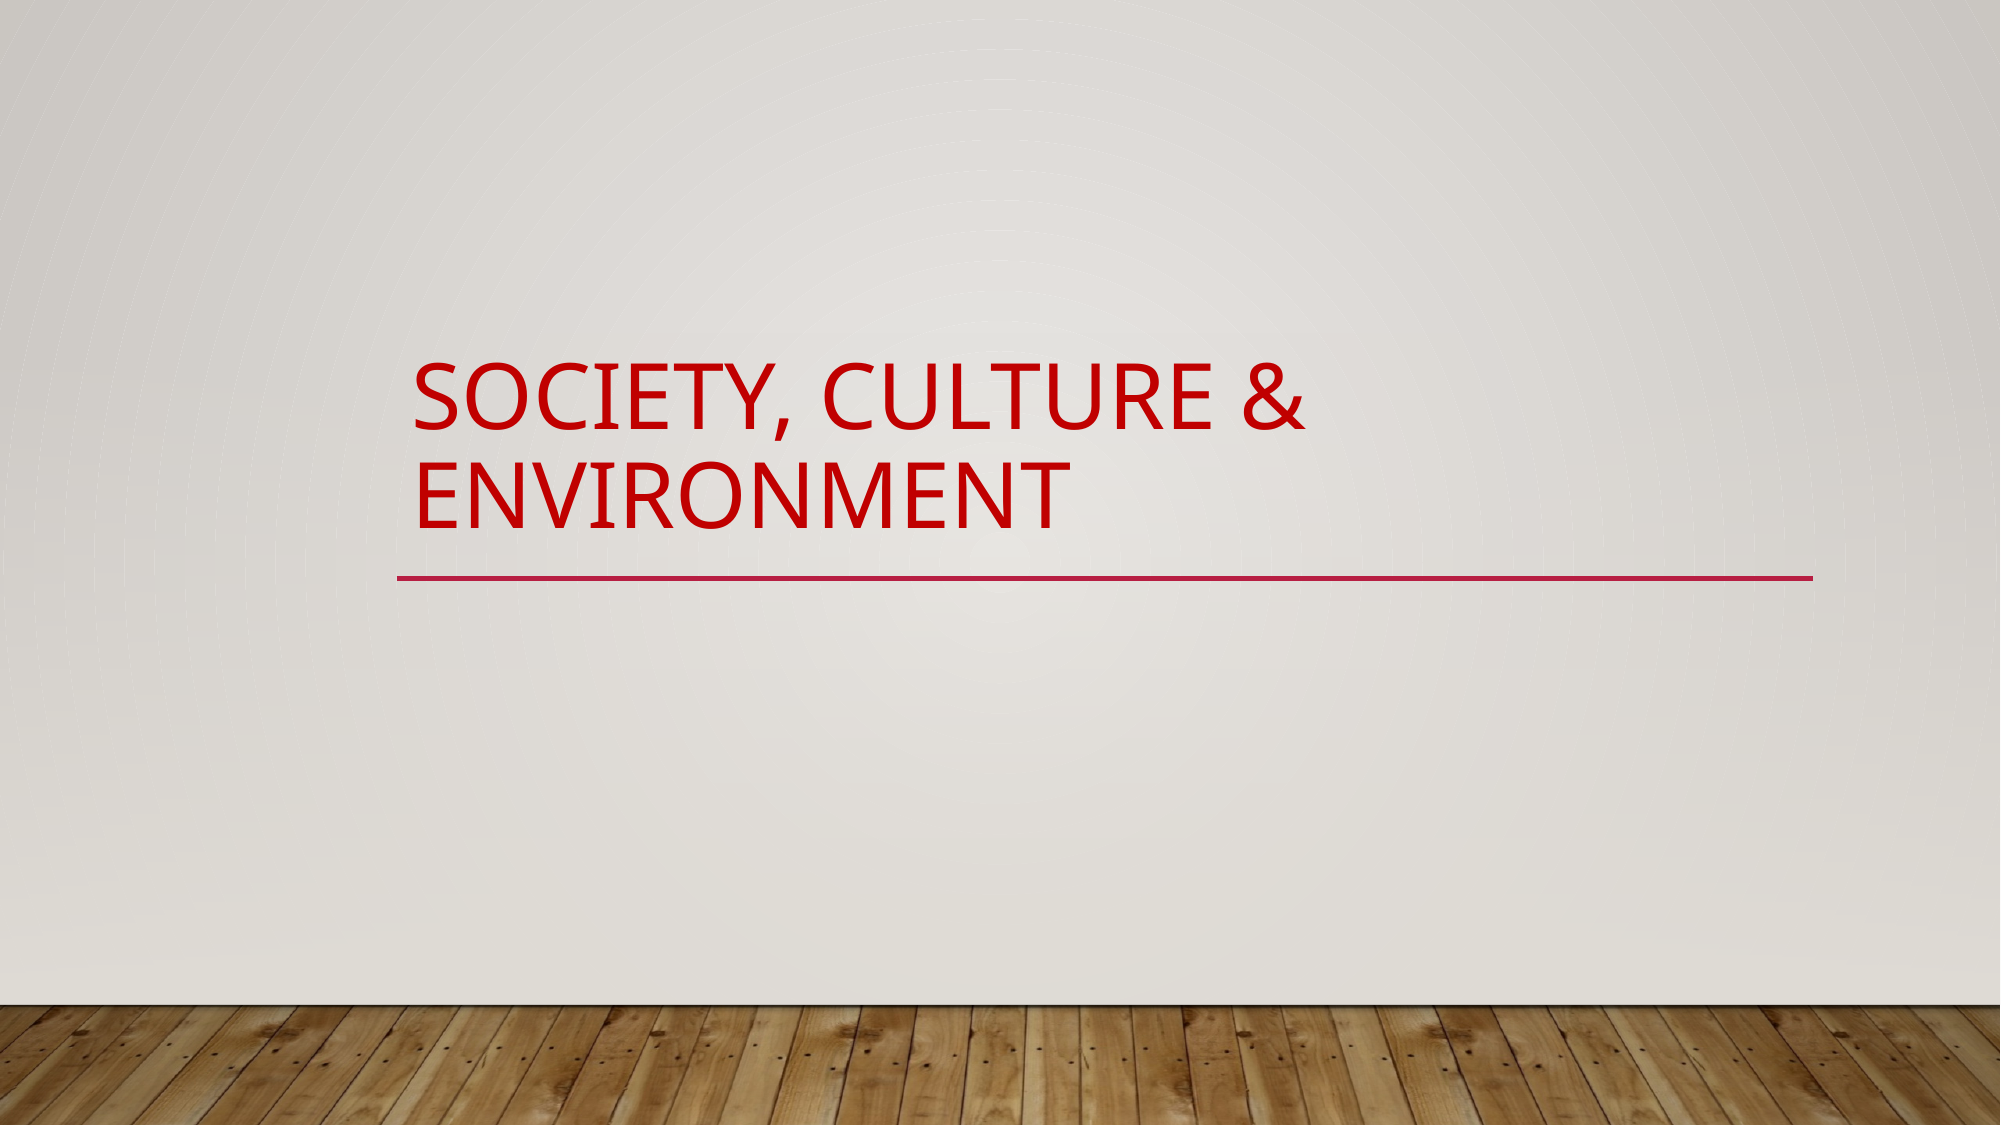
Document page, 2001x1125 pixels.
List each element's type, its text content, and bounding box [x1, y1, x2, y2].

title Society, Culture & ENVIRONMENT [396, 131, 1814, 549]
picture [0, 1005, 2000, 1125]
